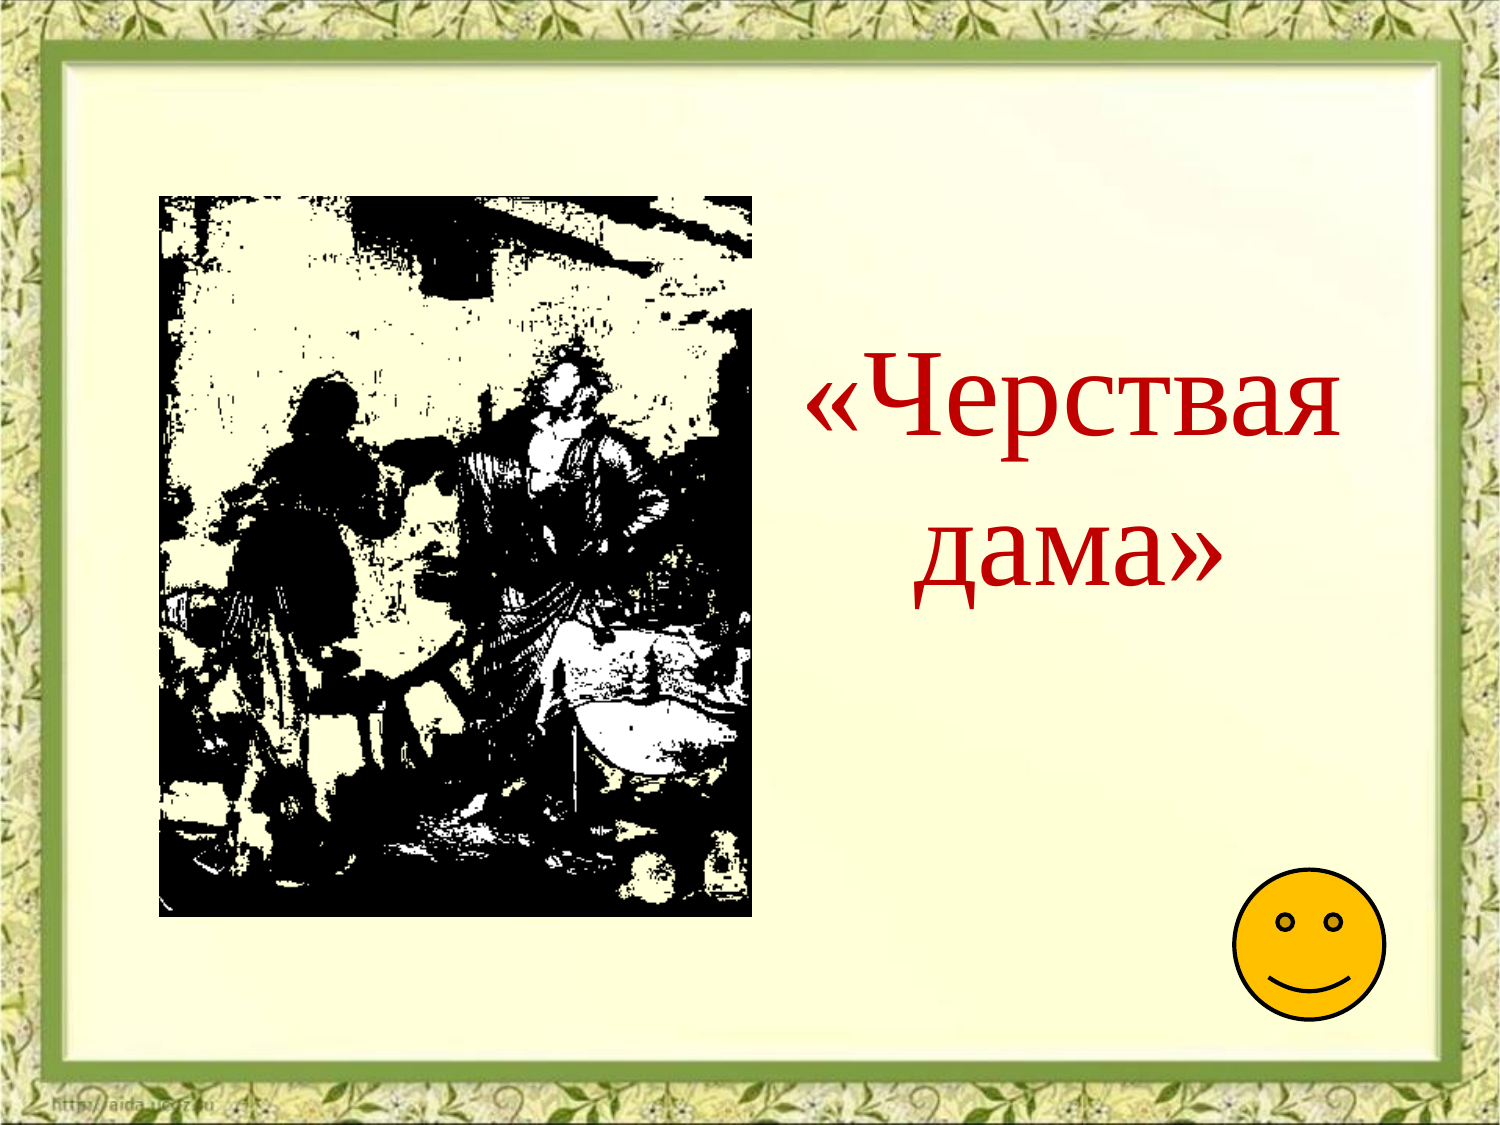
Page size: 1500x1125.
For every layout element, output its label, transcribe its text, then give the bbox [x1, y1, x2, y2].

text_box «Черствая дама» [785, 302, 1359, 618]
text_box [1232, 867, 1387, 1022]
picture [0, 0, 1500, 1125]
